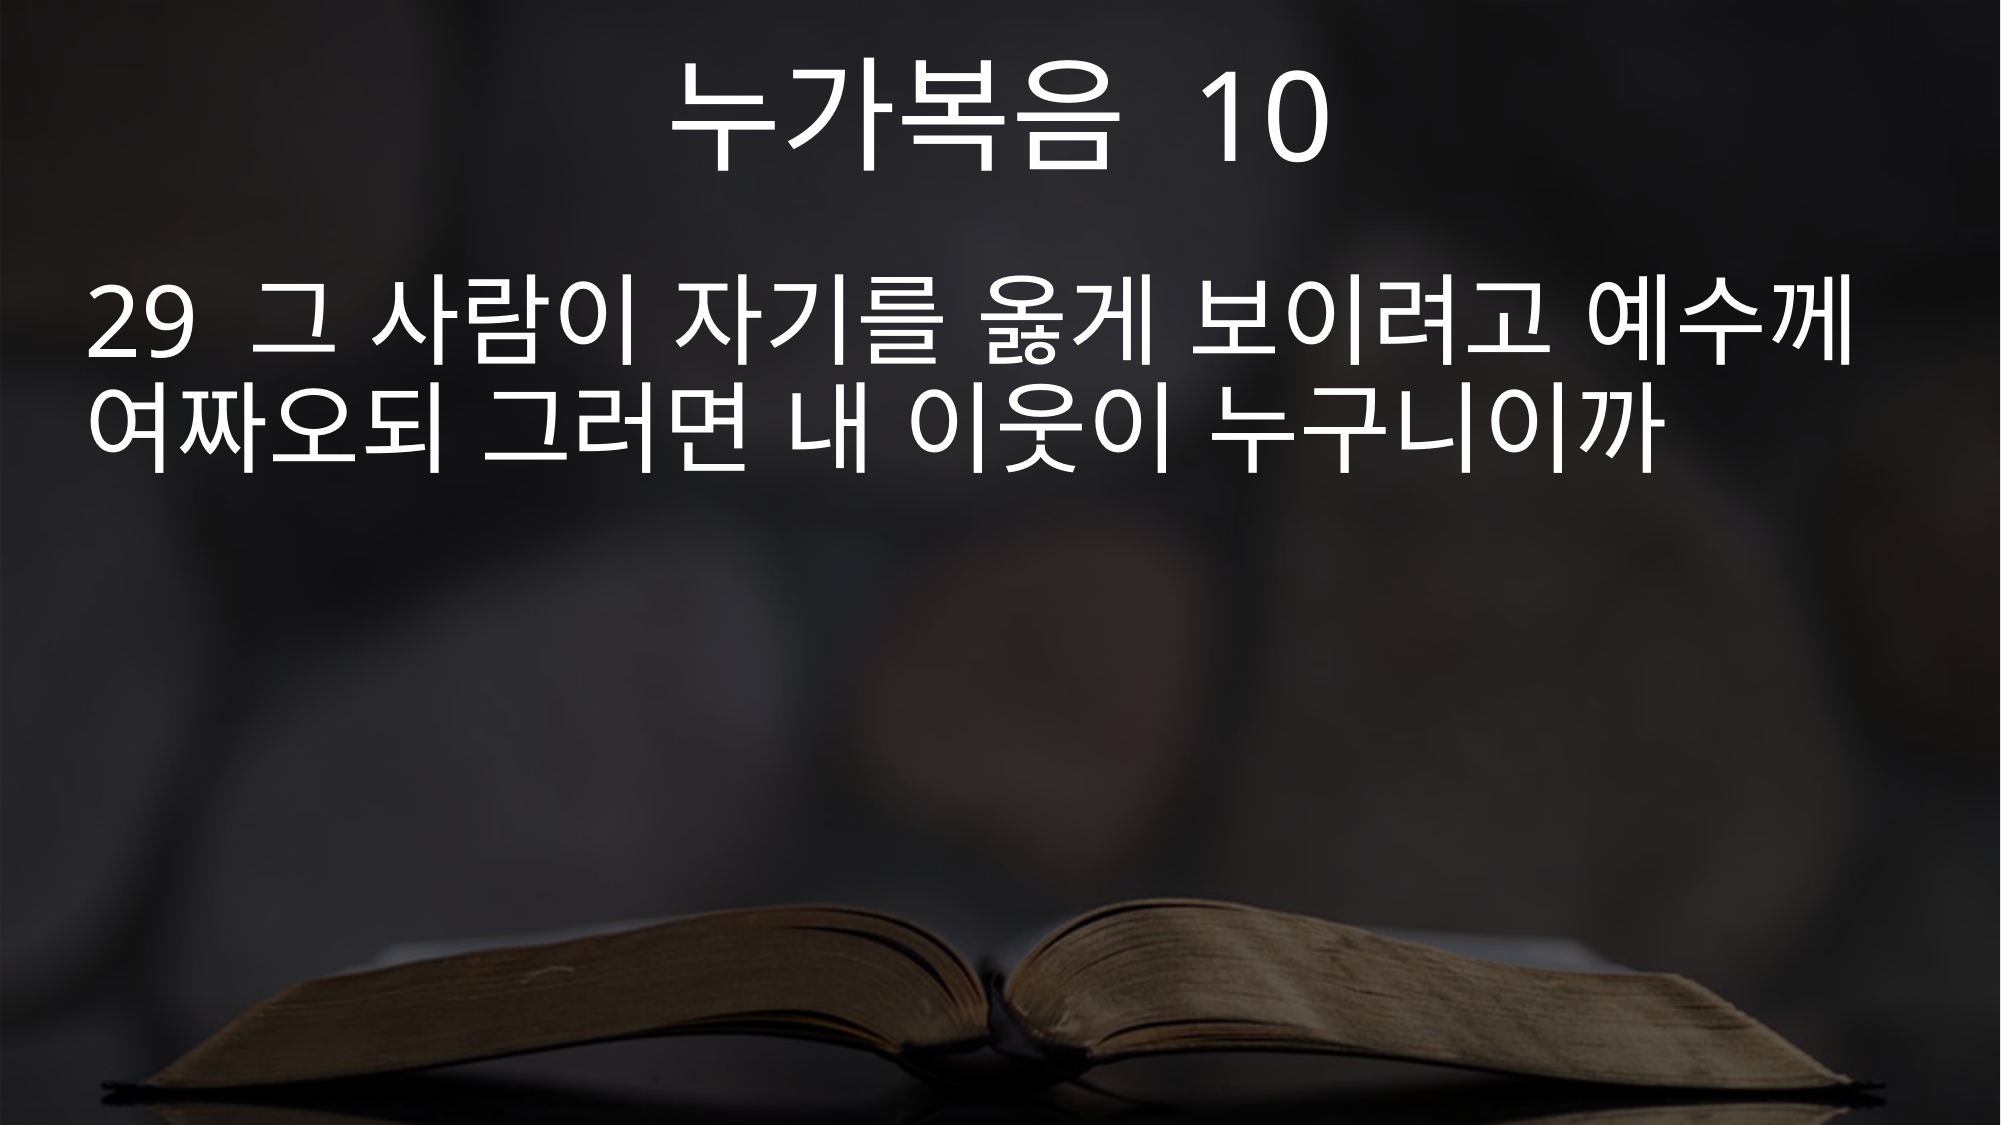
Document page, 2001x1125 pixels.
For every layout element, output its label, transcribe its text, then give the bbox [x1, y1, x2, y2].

footer 누가복음 10 [0, 32, 2000, 192]
list 29 그 사람이 자기를 옳게 보이려고 예수께 여짜오되 그러면 내 이웃이 누구니이까 [69, 263, 1953, 423]
picture [0, 0, 2001, 1125]
